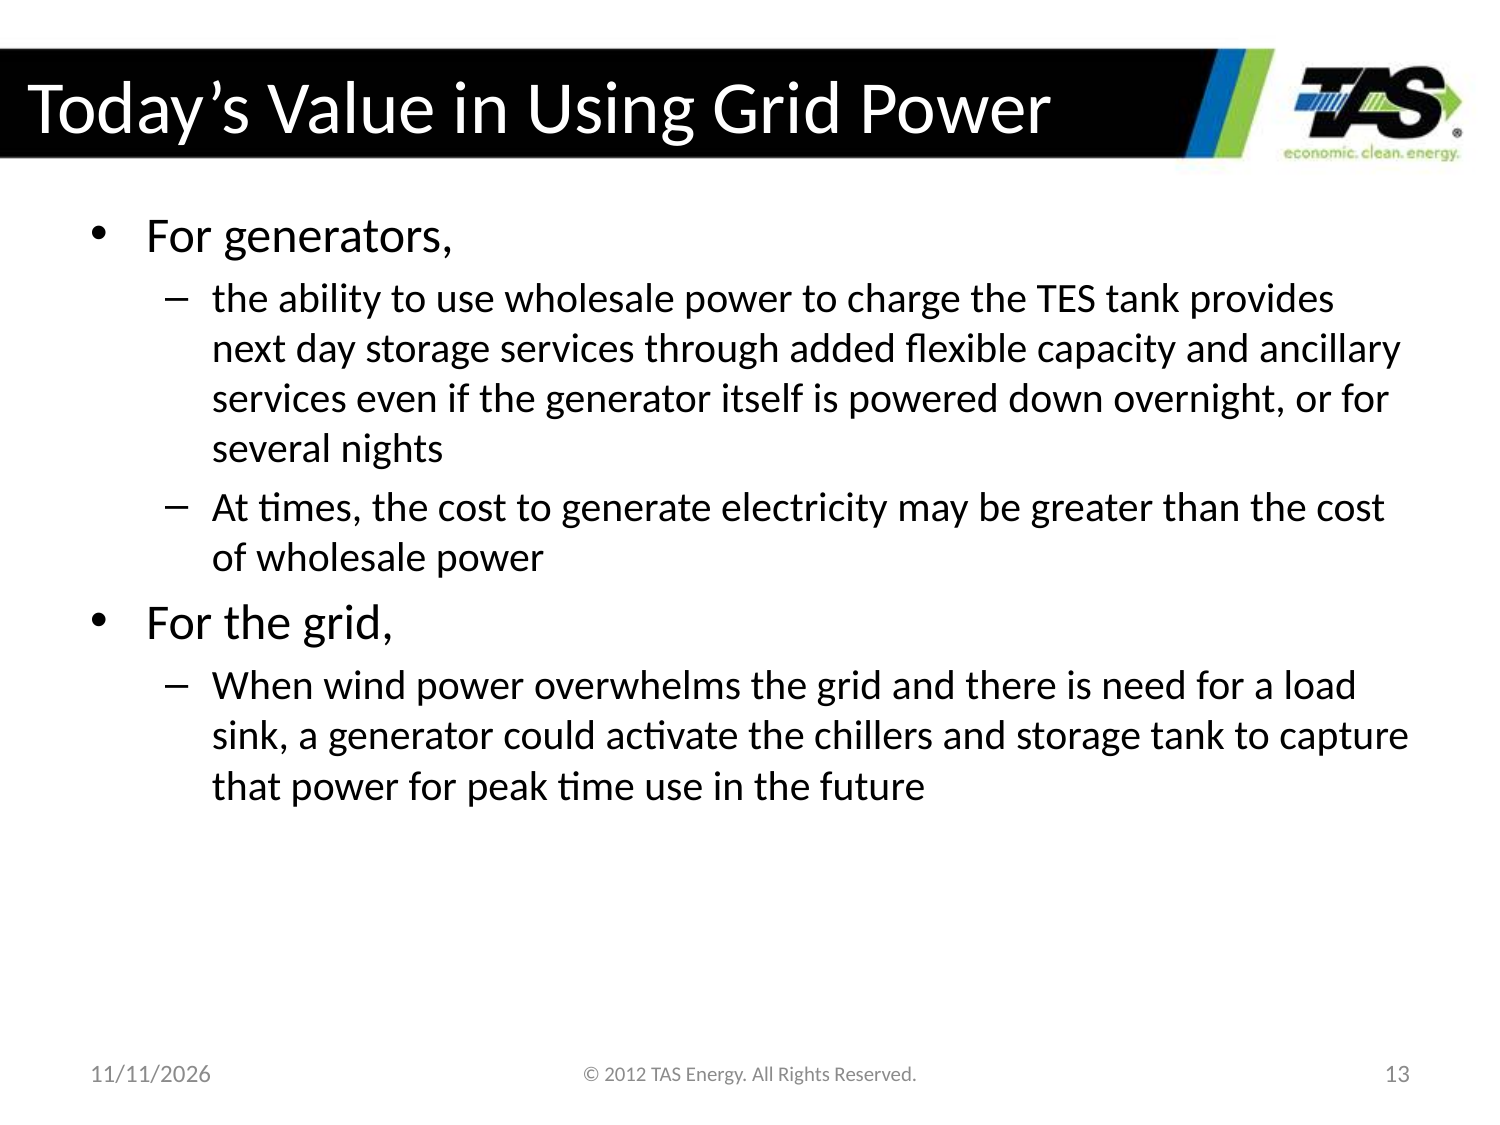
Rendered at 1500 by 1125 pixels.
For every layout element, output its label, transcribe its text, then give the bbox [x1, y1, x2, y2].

picture [0, 0, 1500, 1125]
list For generators, the ability to use wholesale power to charge the TES tank provides next day storage services through added flexible capacity and ancillary services even if the generator itself is powered down overnight, or for several nights At times, the cost to generate electricity may be greater than the cost of wholesale power For the grid, When wind power overwhelms the grid and there is need for a load sink, a generator could activate the chillers and storage tank to capture that power for peak time use in the future [75, 195, 1425, 1013]
footer © 2012 TAS Energy. All Rights Reserved. [512, 1042, 988, 1103]
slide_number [75, 1042, 425, 1103]
title Today’s Value in Using Grid Power [12, 62, 1188, 145]
slide_number 13 [1074, 1042, 1425, 1103]
